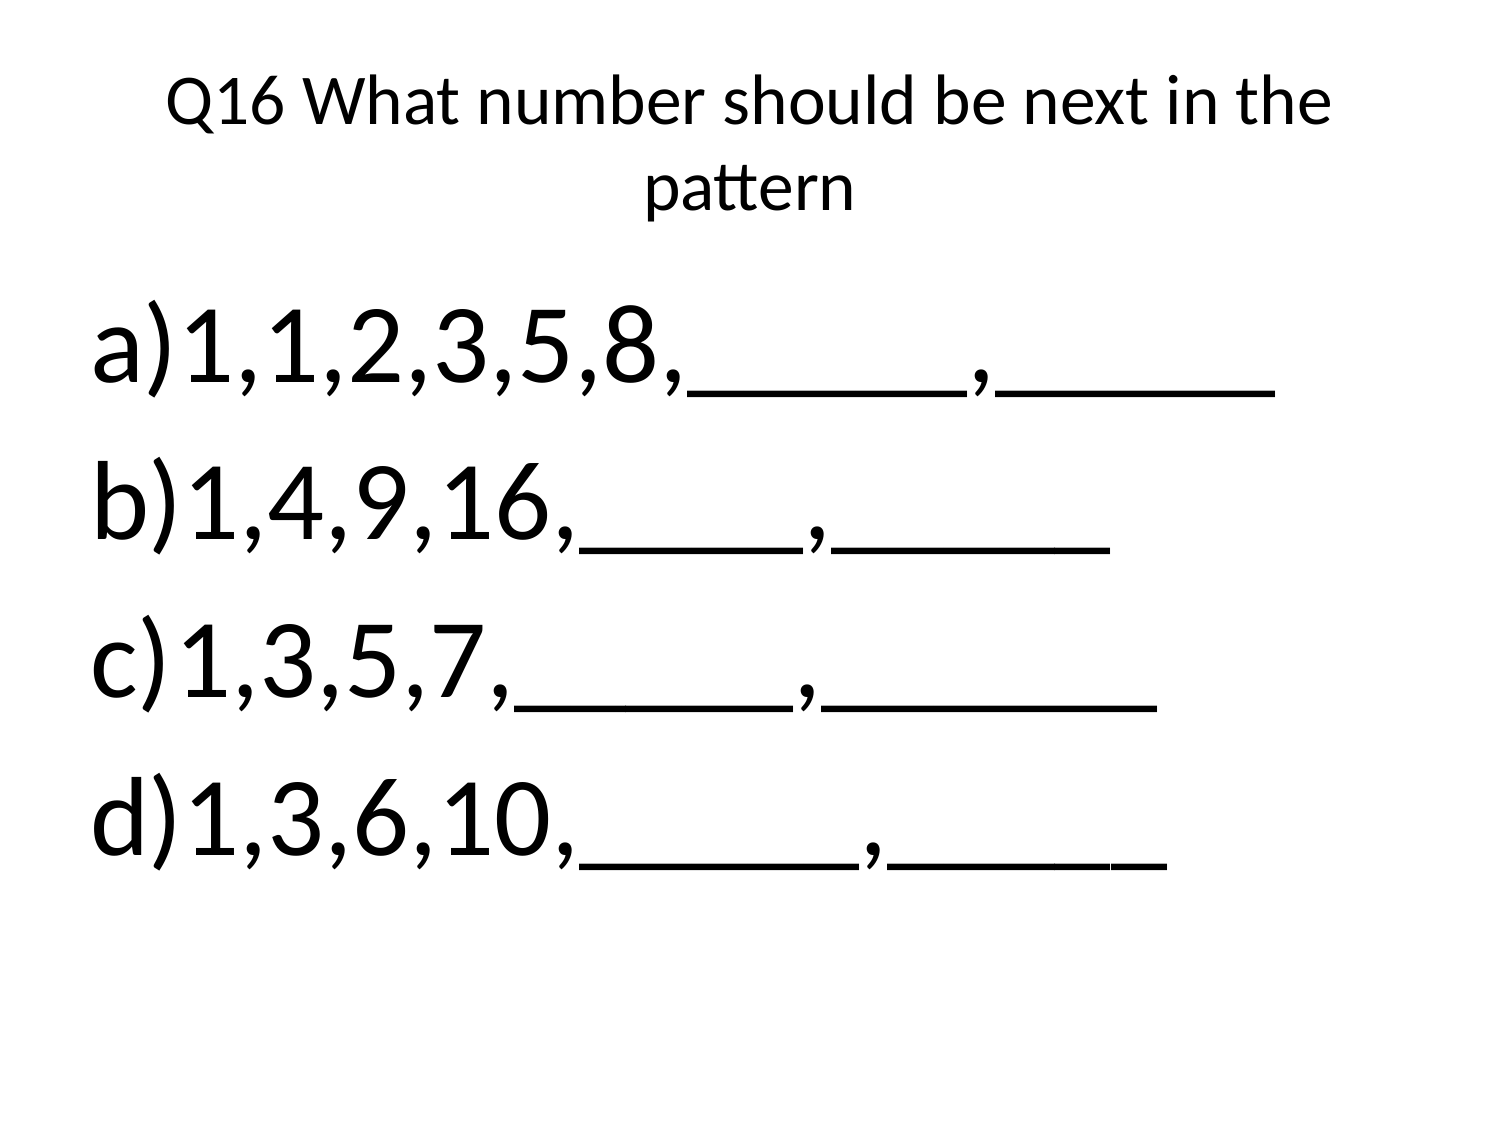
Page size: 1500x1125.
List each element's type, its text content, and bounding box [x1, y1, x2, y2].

list 1,1,2,3,5,8,_____,_____ 1,4,9,16,____,_____ 1,3,5,7,_____,______ 1,3,6,10,_____,_____ [75, 262, 1425, 1005]
title Q16 What number should be next in the pattern [75, 45, 1425, 233]
